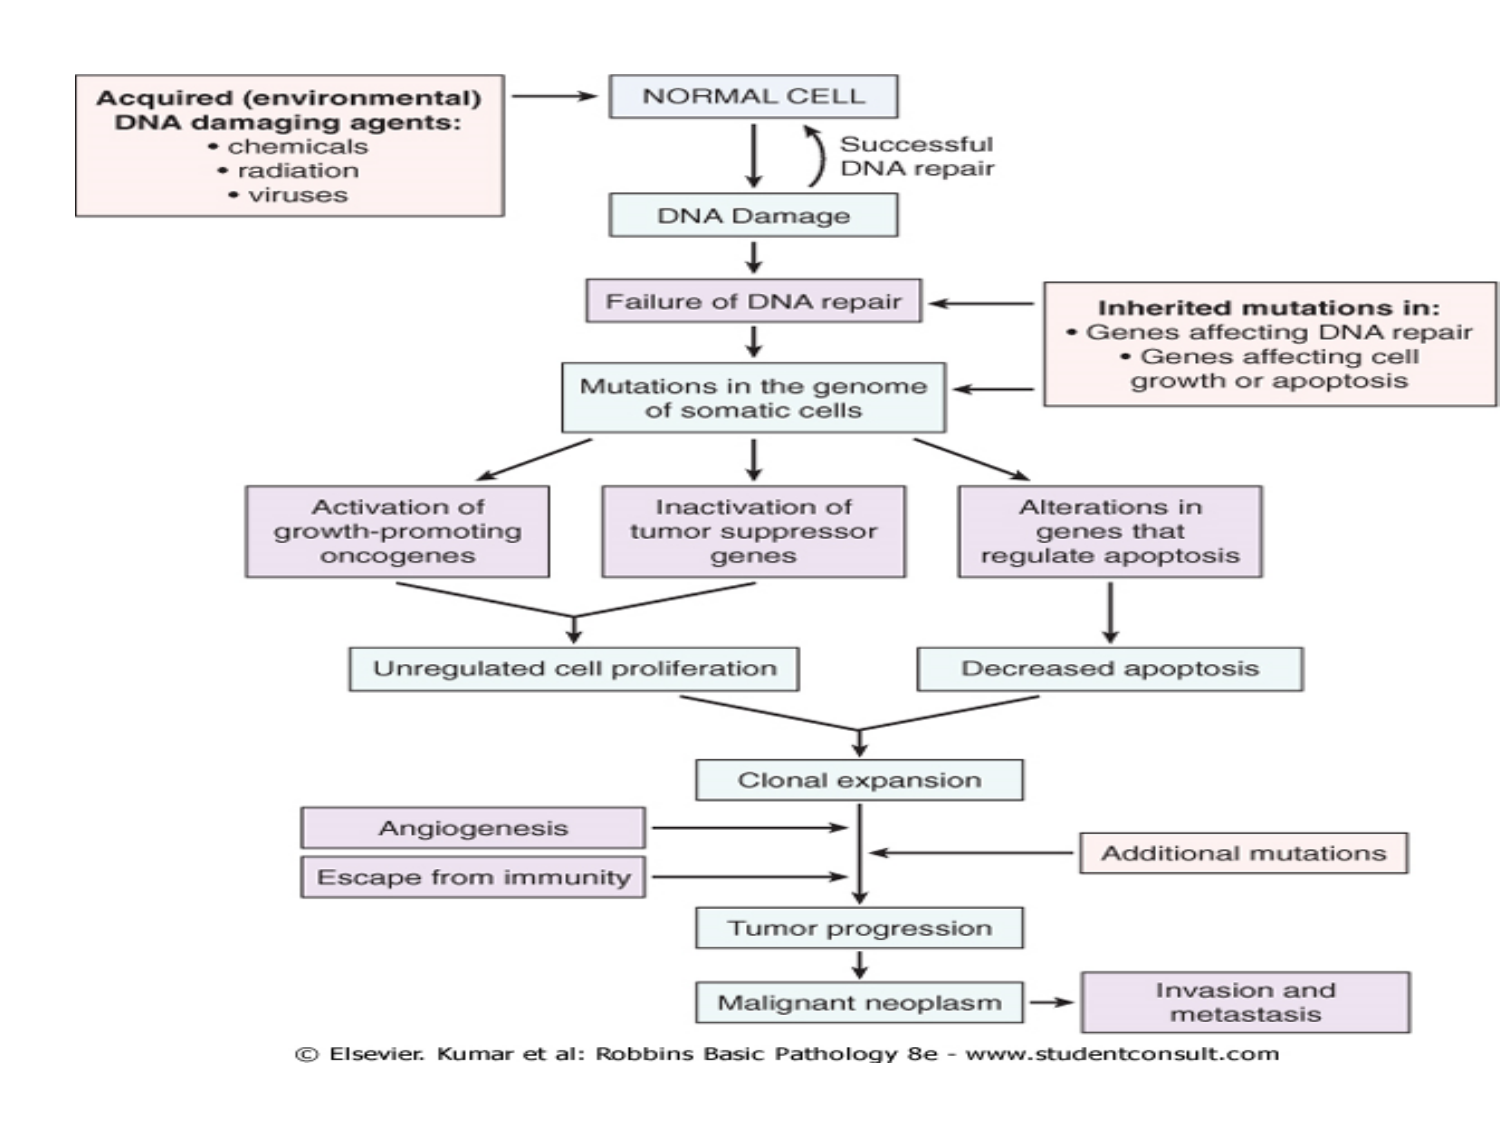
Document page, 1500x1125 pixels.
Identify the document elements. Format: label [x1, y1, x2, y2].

picture [74, 74, 1500, 1063]
